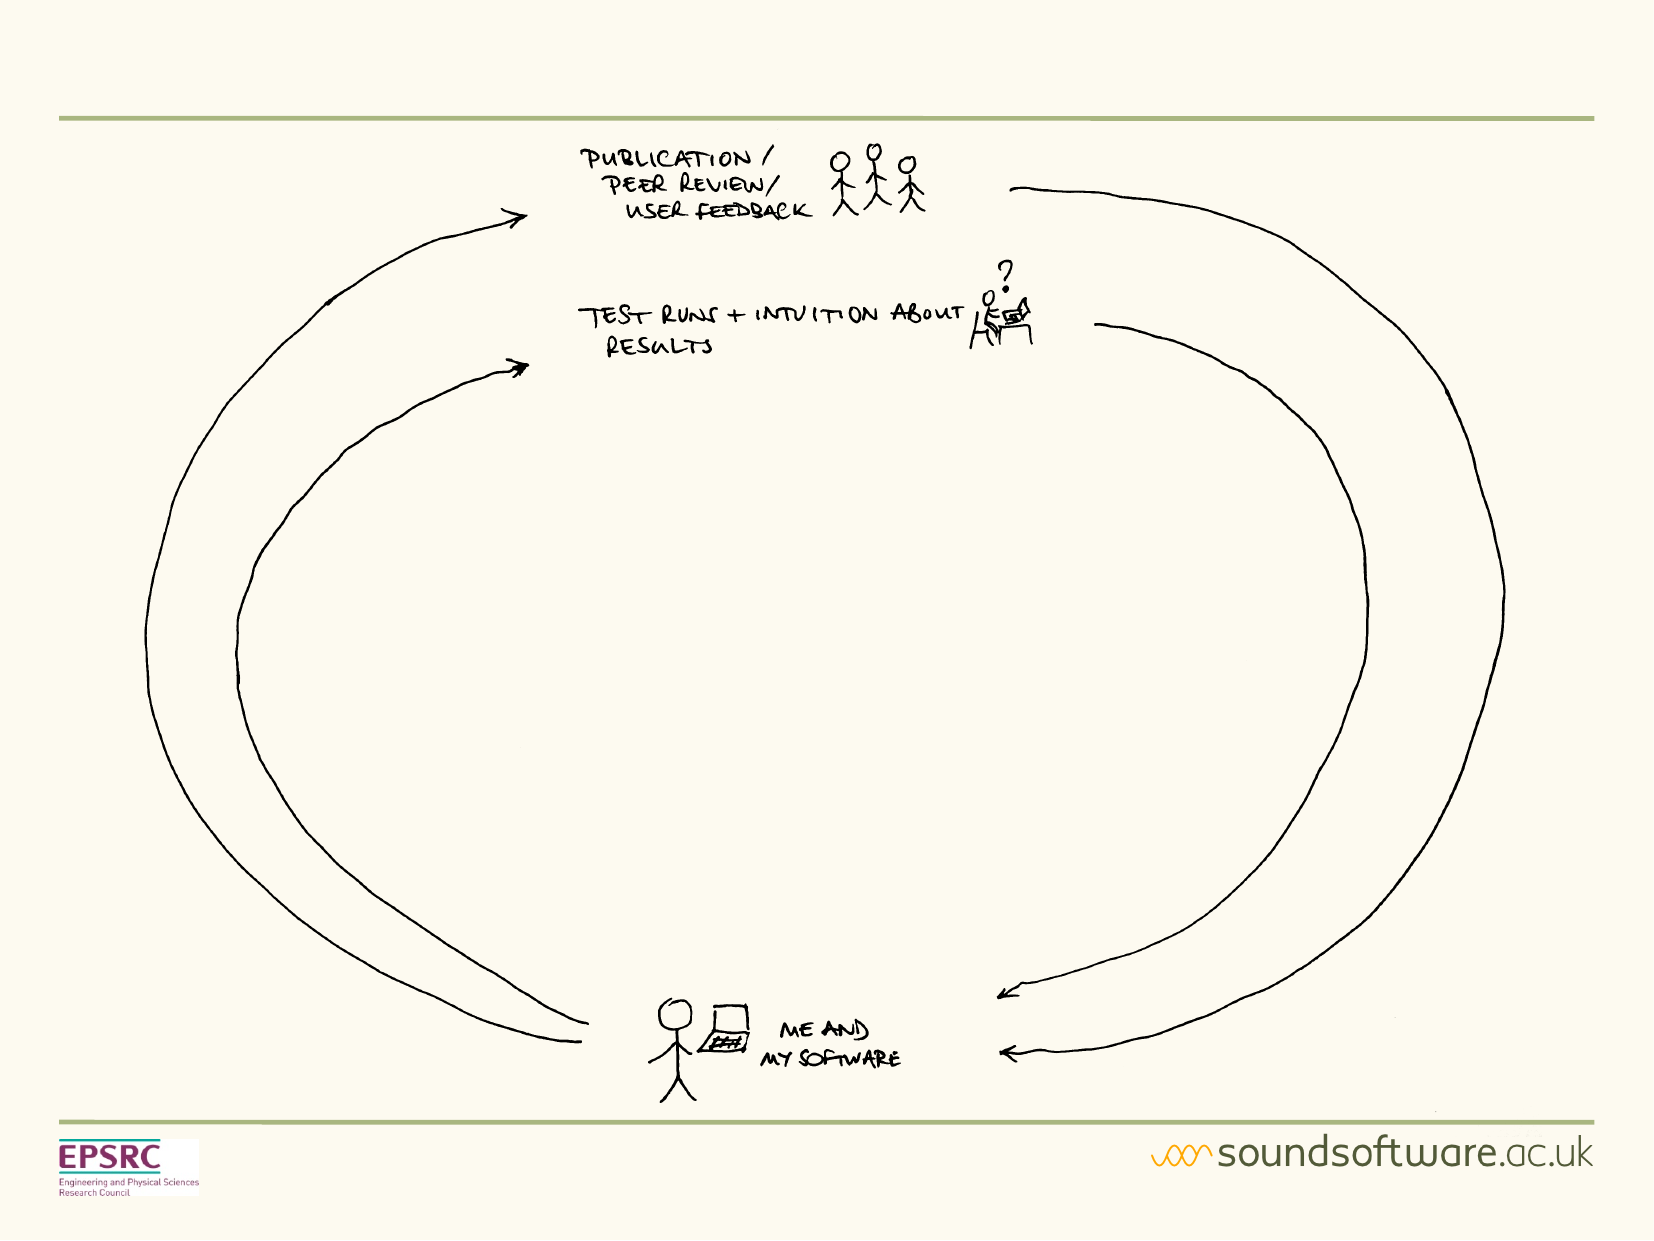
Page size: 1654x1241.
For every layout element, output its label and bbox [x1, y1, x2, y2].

picture [59, 1139, 199, 1196]
picture [109, 117, 1593, 1167]
